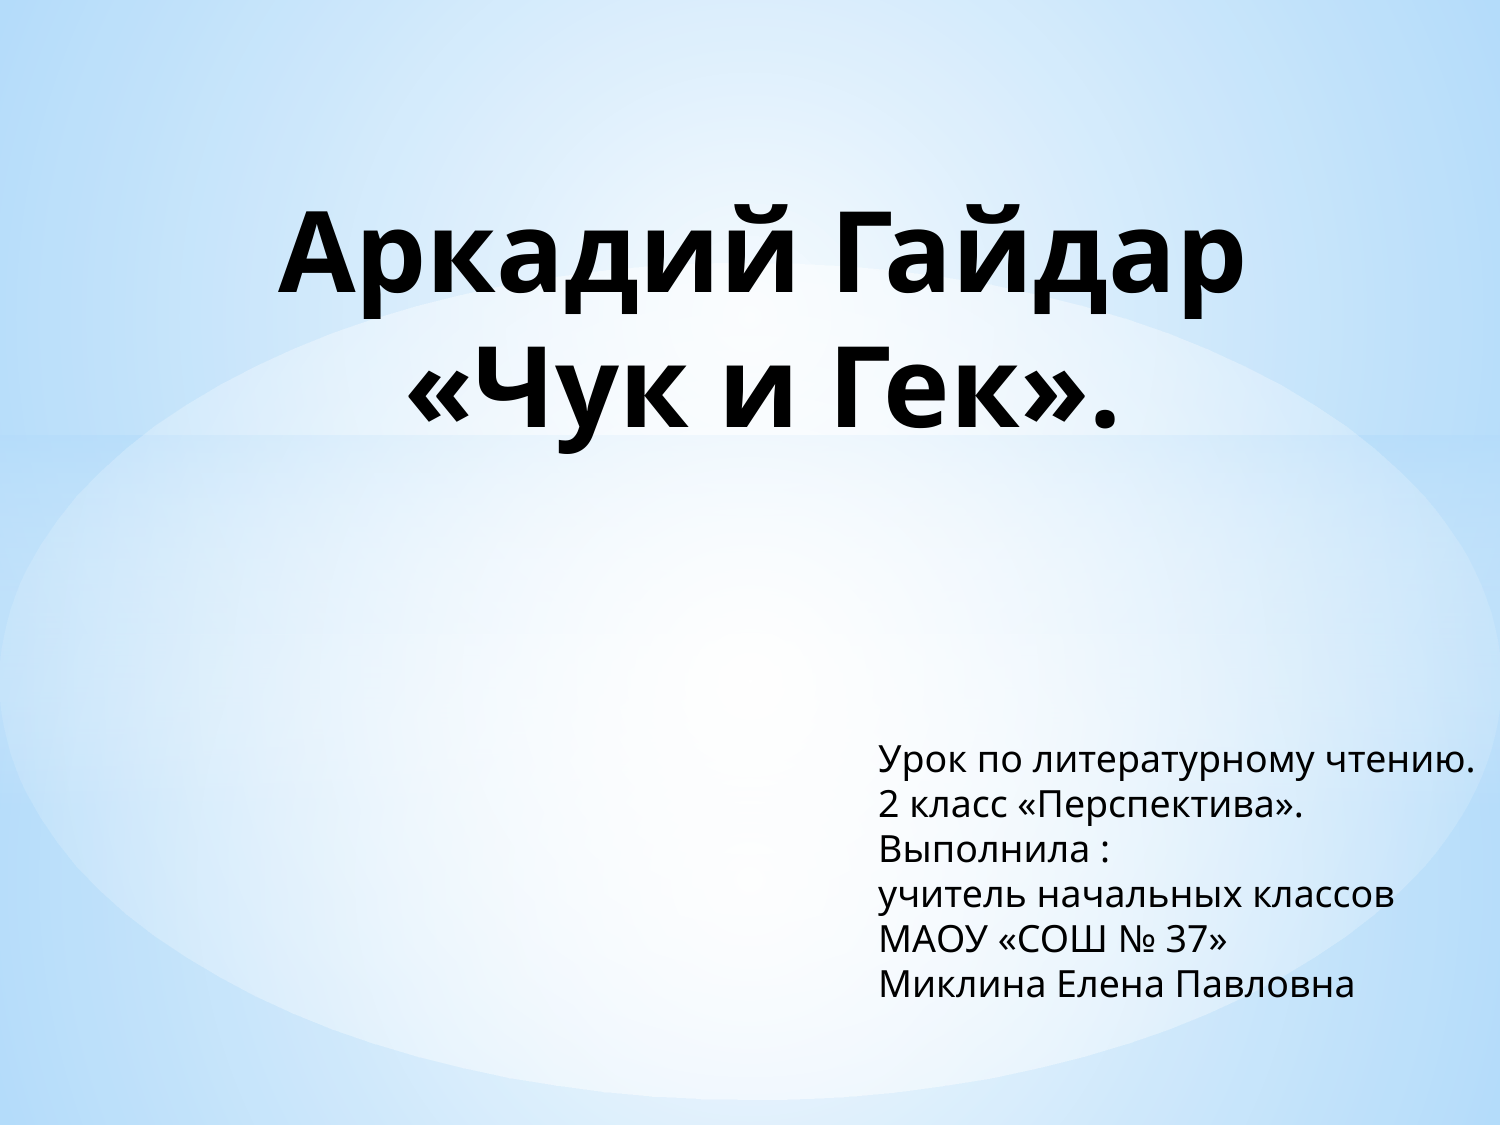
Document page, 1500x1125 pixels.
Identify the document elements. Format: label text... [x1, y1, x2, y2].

title Аркадий Гайдар «Чук и Гек». [159, 172, 1337, 467]
text_box Урок по литературному чтению. 2 класс «Перспектива». Выполнила : учитель начальных классов МАОУ «СОШ № 37» Миклина Елена Павловна [863, 727, 1491, 1013]
